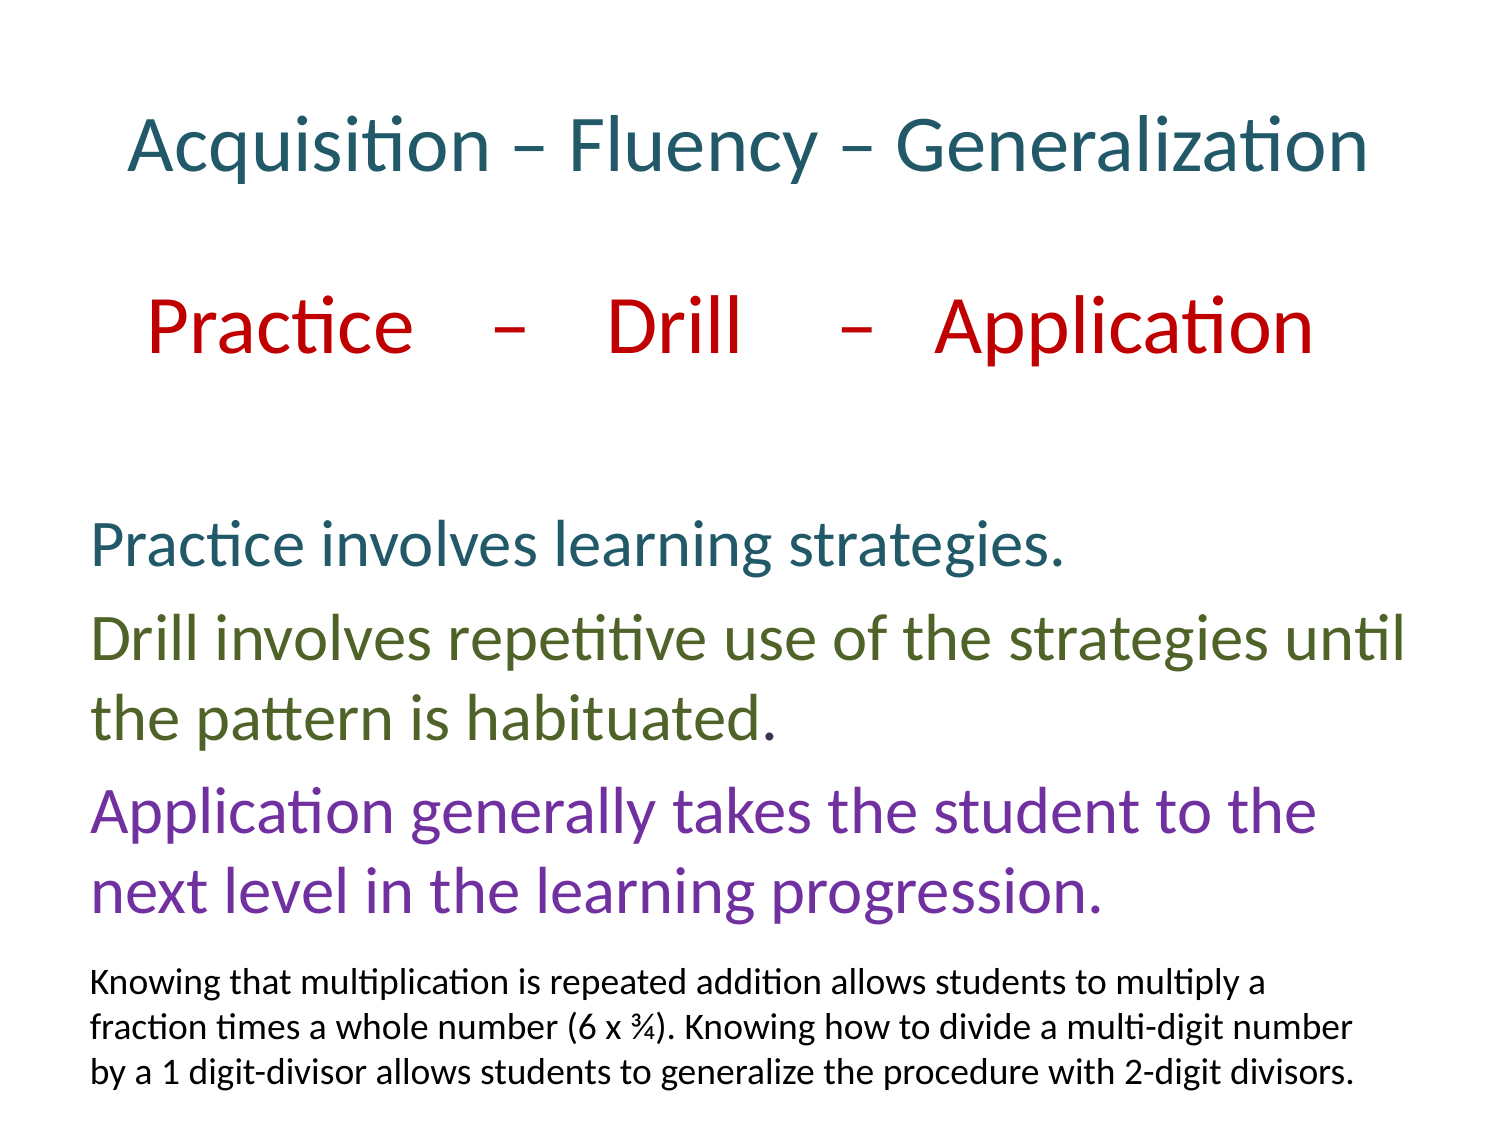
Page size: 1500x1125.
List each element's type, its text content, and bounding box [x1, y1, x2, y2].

title Acquisition – Fluency – Generalization [75, 45, 1425, 233]
list Practice – Drill – Application Practice involves learning strategies. Drill involves repetitive use of the strategies until the pattern is habituated. Application generally takes the student to the next level in the learning progression. [75, 262, 1425, 1013]
text_box Knowing that multiplication is repeated addition allows students to multiply a fraction times a whole number (6 x ¾). Knowing how to divide a multi-digit number by a 1 digit-divisor allows students to generalize the procedure with 2-digit divisors. [75, 949, 1388, 1100]
